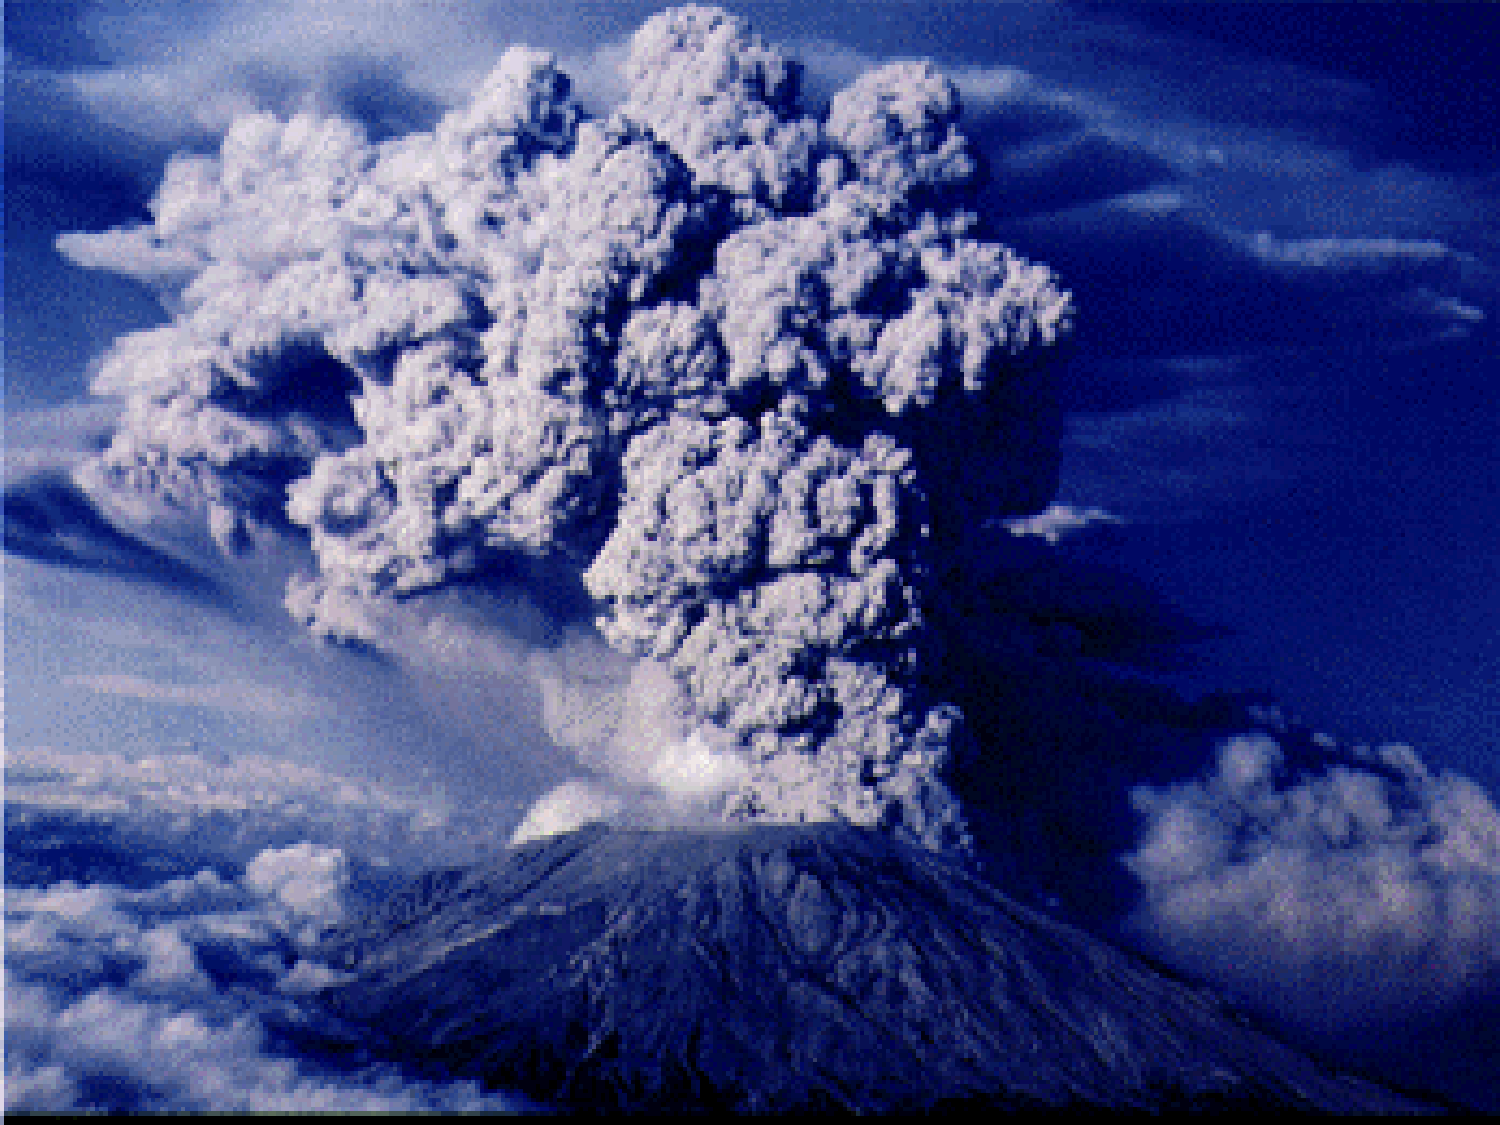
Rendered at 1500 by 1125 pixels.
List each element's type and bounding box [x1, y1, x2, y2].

list [0, 0, 1500, 1125]
